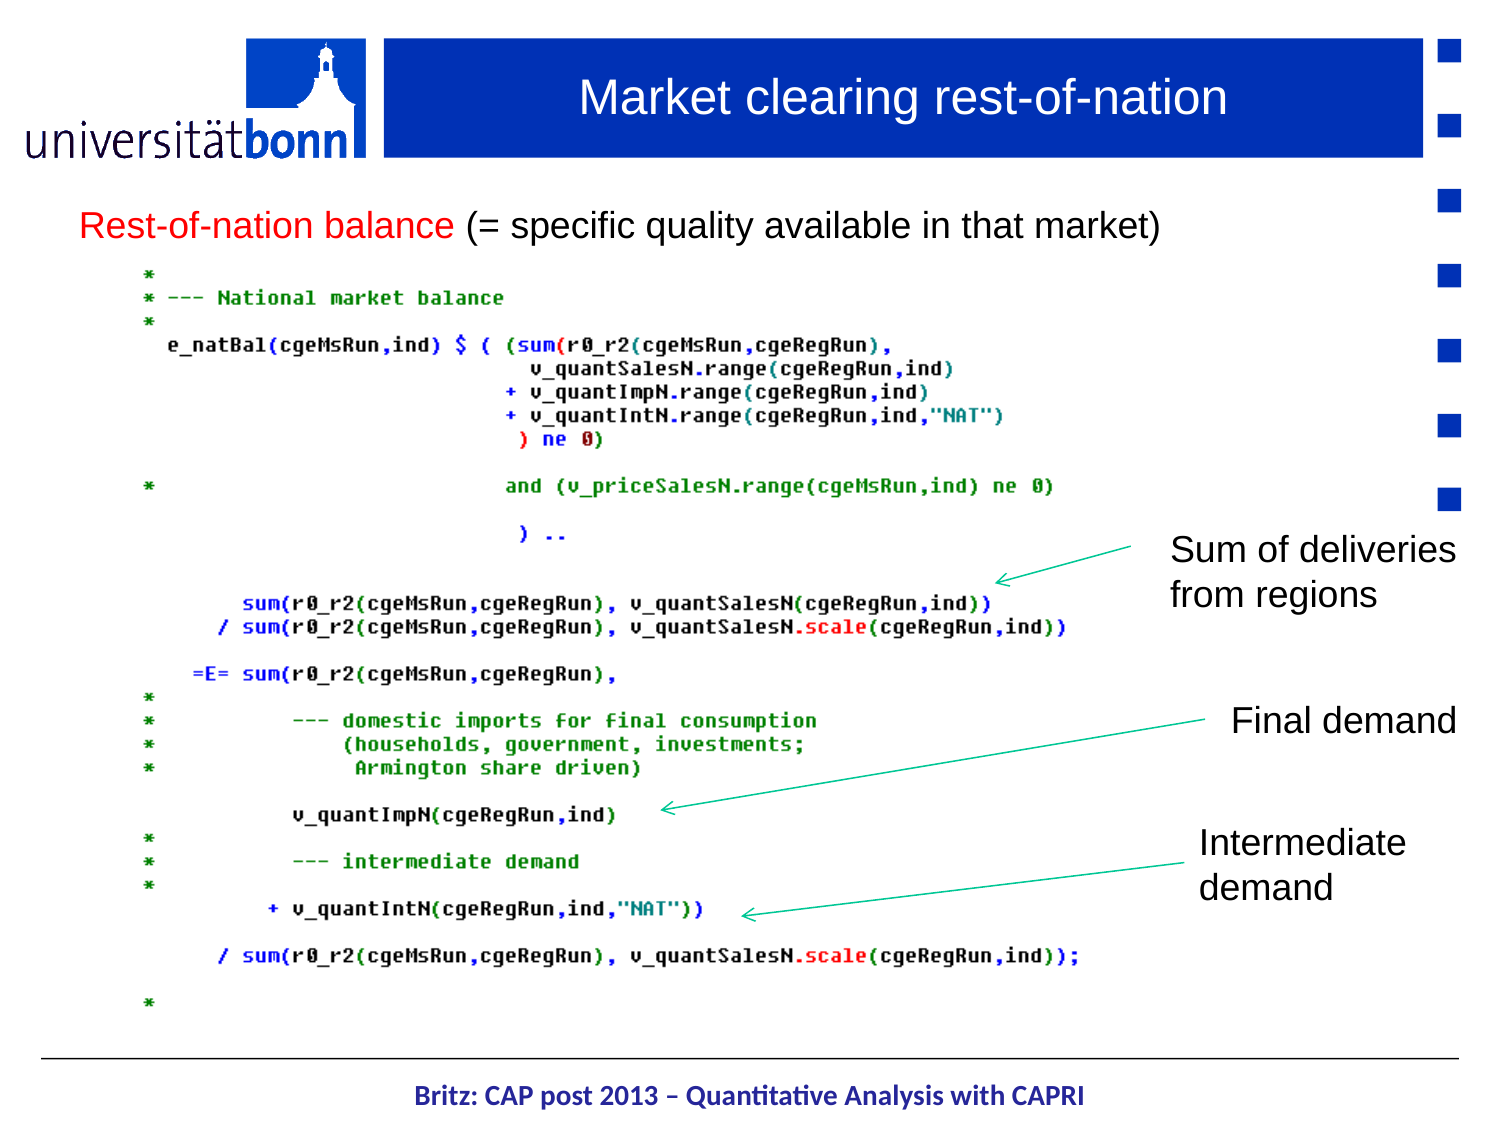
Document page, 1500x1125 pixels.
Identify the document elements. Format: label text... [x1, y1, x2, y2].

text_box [994, 545, 1131, 584]
title Market clearing rest-of-nation [383, 38, 1424, 158]
picture [24, 36, 368, 160]
text_box Rest-of-nation balance (= specific quality available in that market) [64, 193, 1177, 254]
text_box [740, 862, 1184, 917]
footer Britz: CAP post 2013 – Quantitative Analysis with CAPRI [40, 1070, 1460, 1107]
text_box Final demand [1216, 688, 1473, 749]
text_box Sum of deliveries from regions [1180, 517, 1472, 623]
picture [136, 258, 1174, 1008]
text_box Intermediate demand [1184, 810, 1422, 915]
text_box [659, 718, 1206, 811]
